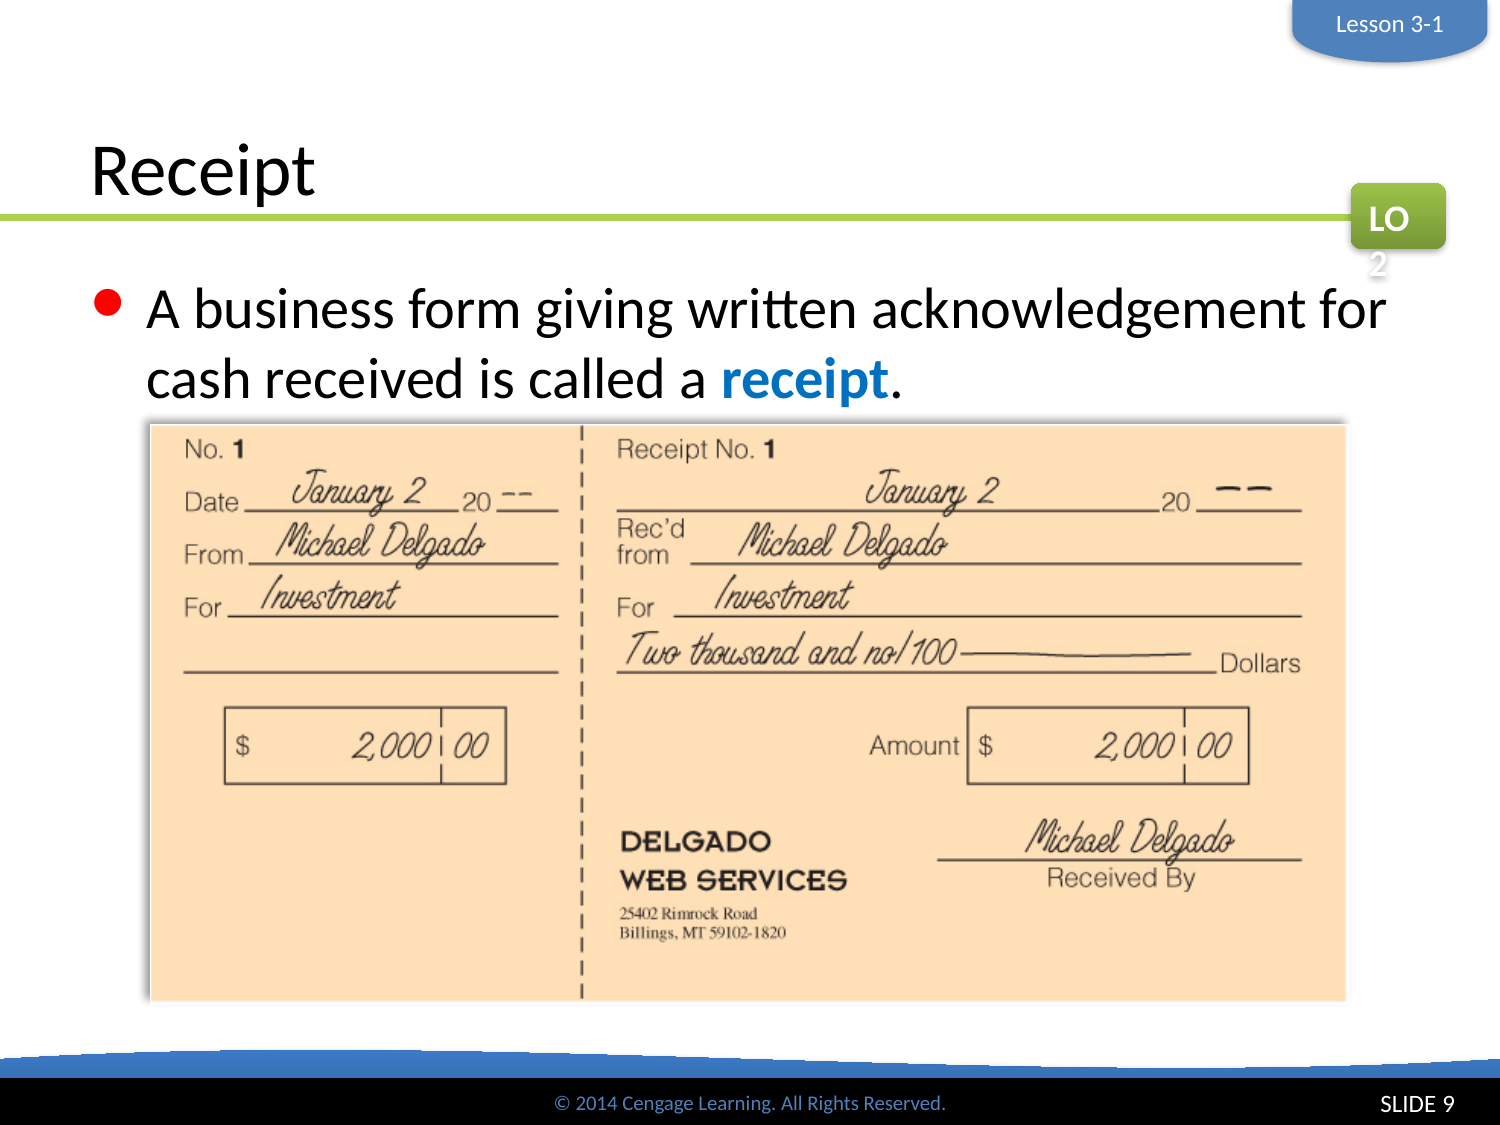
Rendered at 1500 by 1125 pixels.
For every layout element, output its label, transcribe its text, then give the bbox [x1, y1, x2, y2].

list A business form giving written acknowledgement for cash received is called a receipt. [75, 262, 1425, 1005]
picture [149, 424, 1351, 1005]
slide_number SLIDE 9 [1170, 1080, 1470, 1125]
title Receipt [75, 29, 1350, 218]
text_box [1292, 0, 1488, 63]
text_box LO2 [1350, 183, 1446, 250]
